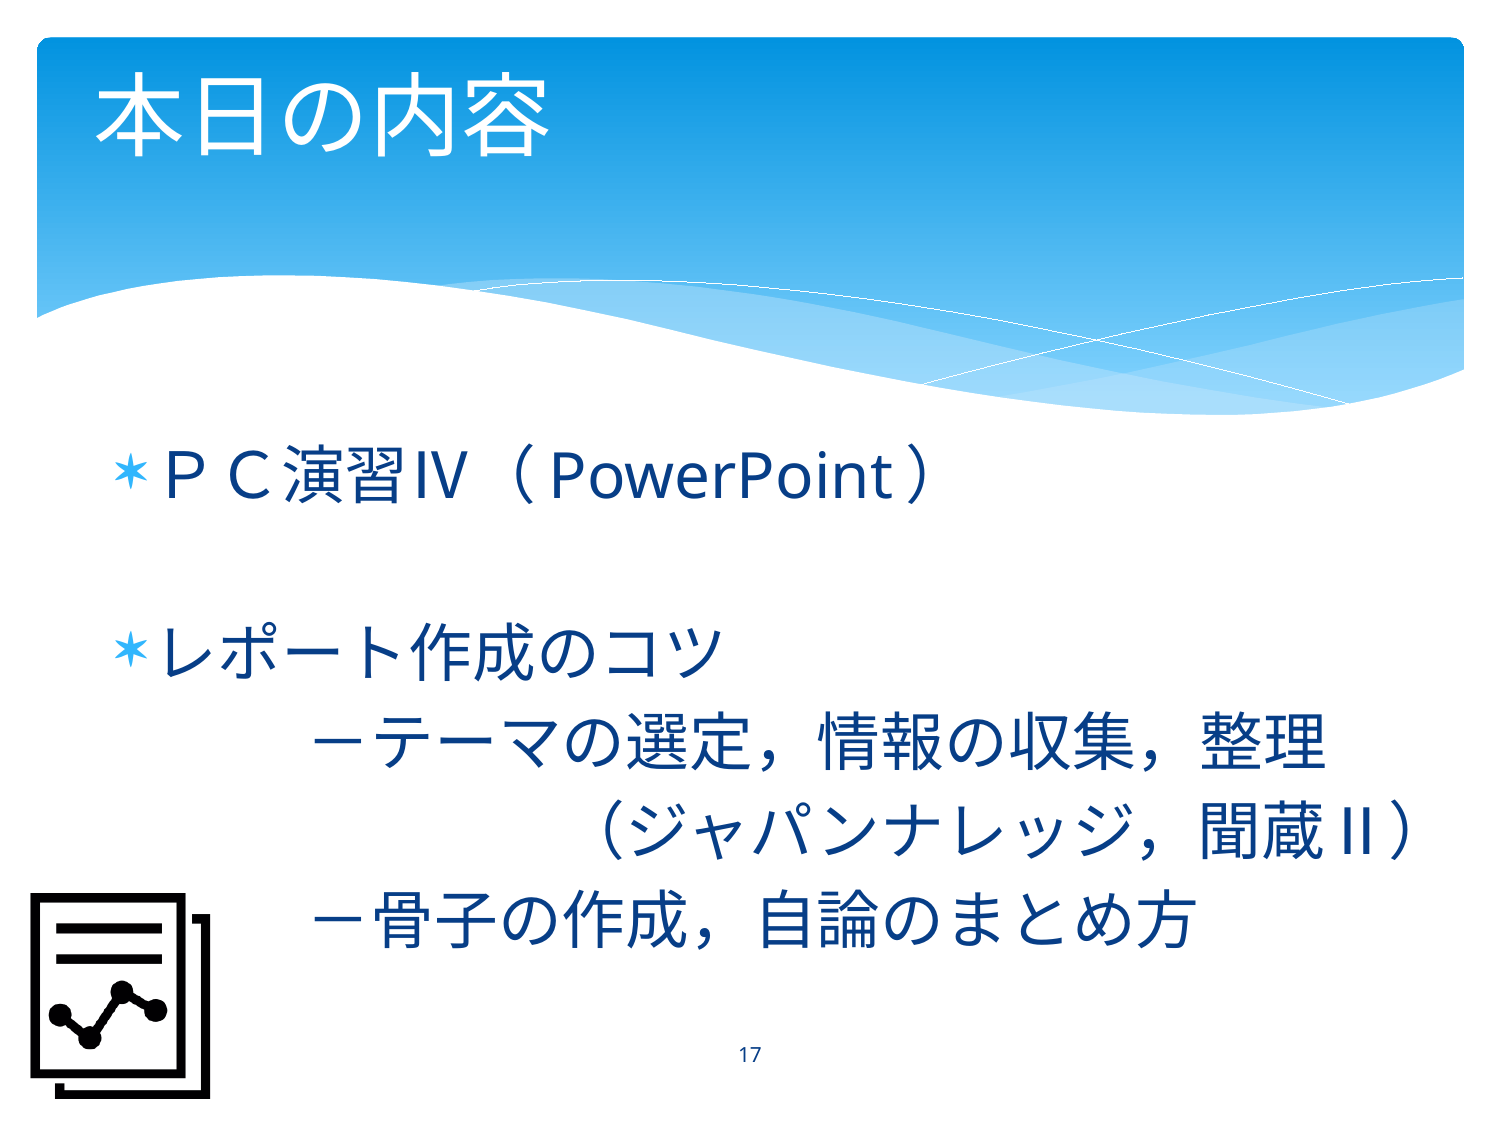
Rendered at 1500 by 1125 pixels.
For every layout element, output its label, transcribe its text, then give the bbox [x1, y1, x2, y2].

list ＰＣ演習Ⅳ（PowerPoint） レポート作成のコツ －テーマの選定，情報の収集，整理 （ジャパンナレッジ，聞蔵Ⅱ） －骨子の作成，自論のまとめ方 [100, 338, 1483, 1035]
slide_number 17 [654, 1025, 846, 1086]
title 本日の内容 [0, 19, 647, 207]
picture [17, 892, 224, 1099]
